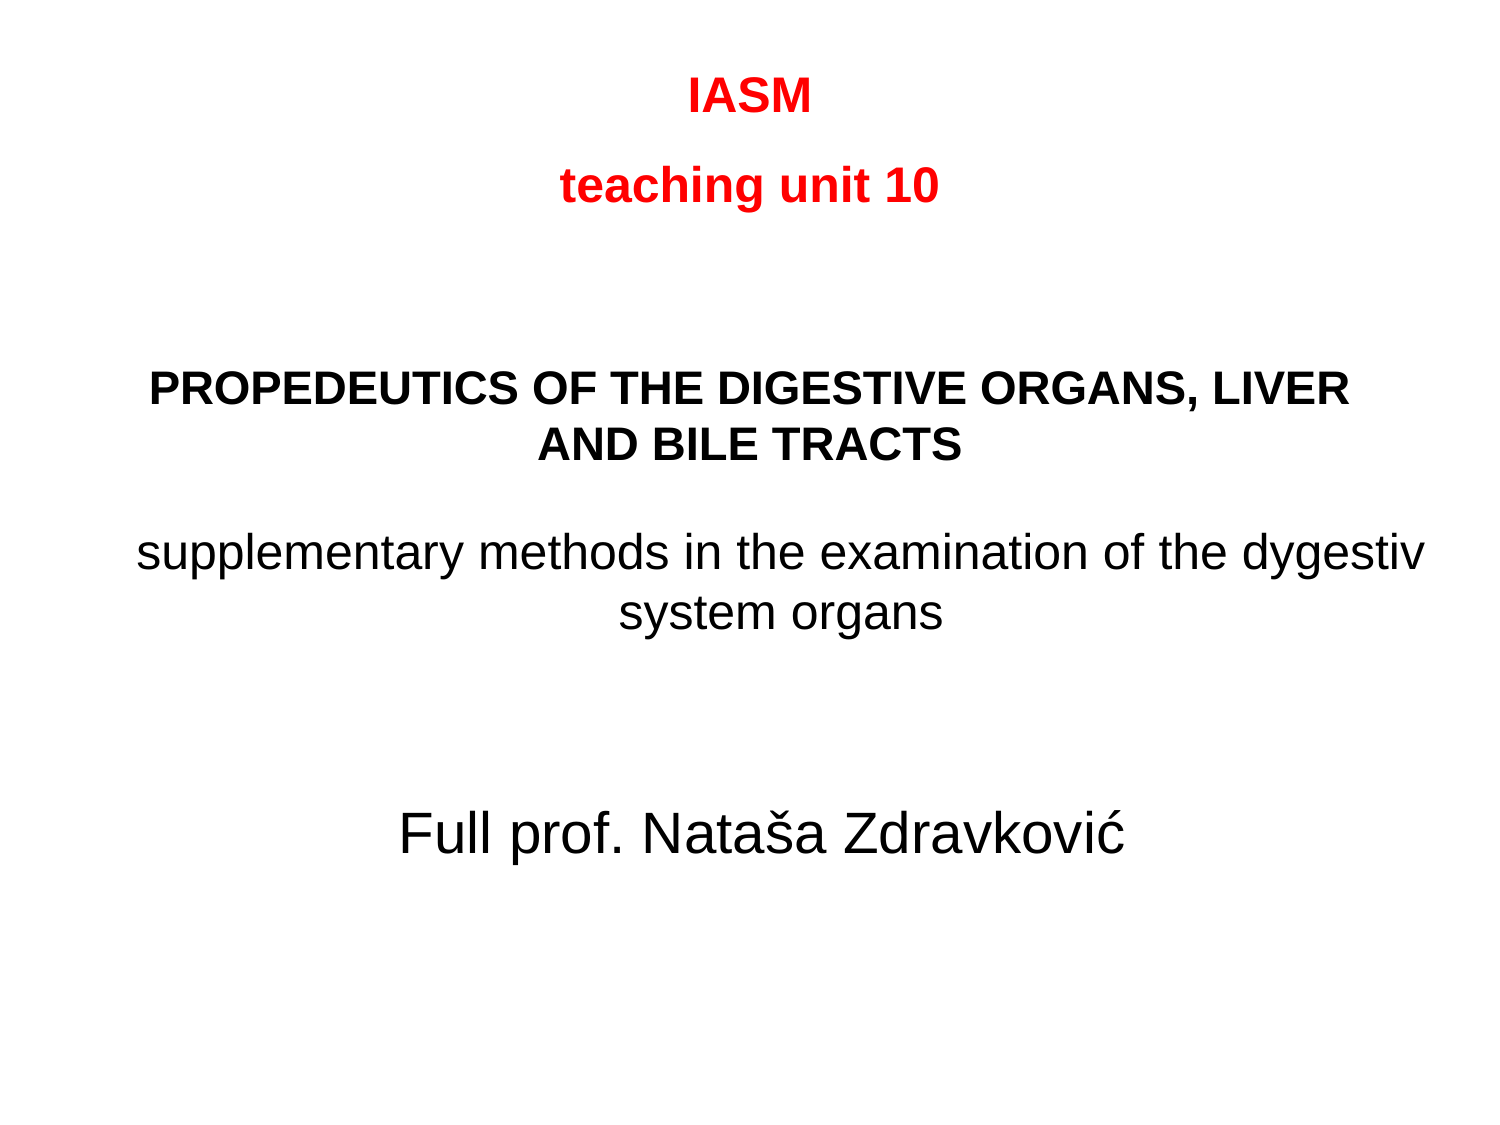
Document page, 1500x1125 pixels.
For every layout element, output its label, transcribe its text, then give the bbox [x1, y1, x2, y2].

text_box IASM teaching unit 10 [24, 24, 1475, 280]
title PROPEDEUTICS OF THE DIGESTIVE ORGANS, LIVER AND BILE TRACTS [112, 349, 1388, 512]
subtitle Full prof. Nataša Zdravković [237, 787, 1288, 1075]
text_box supplementary methods in the examination of the dygestiv system organs [62, 512, 1500, 648]
